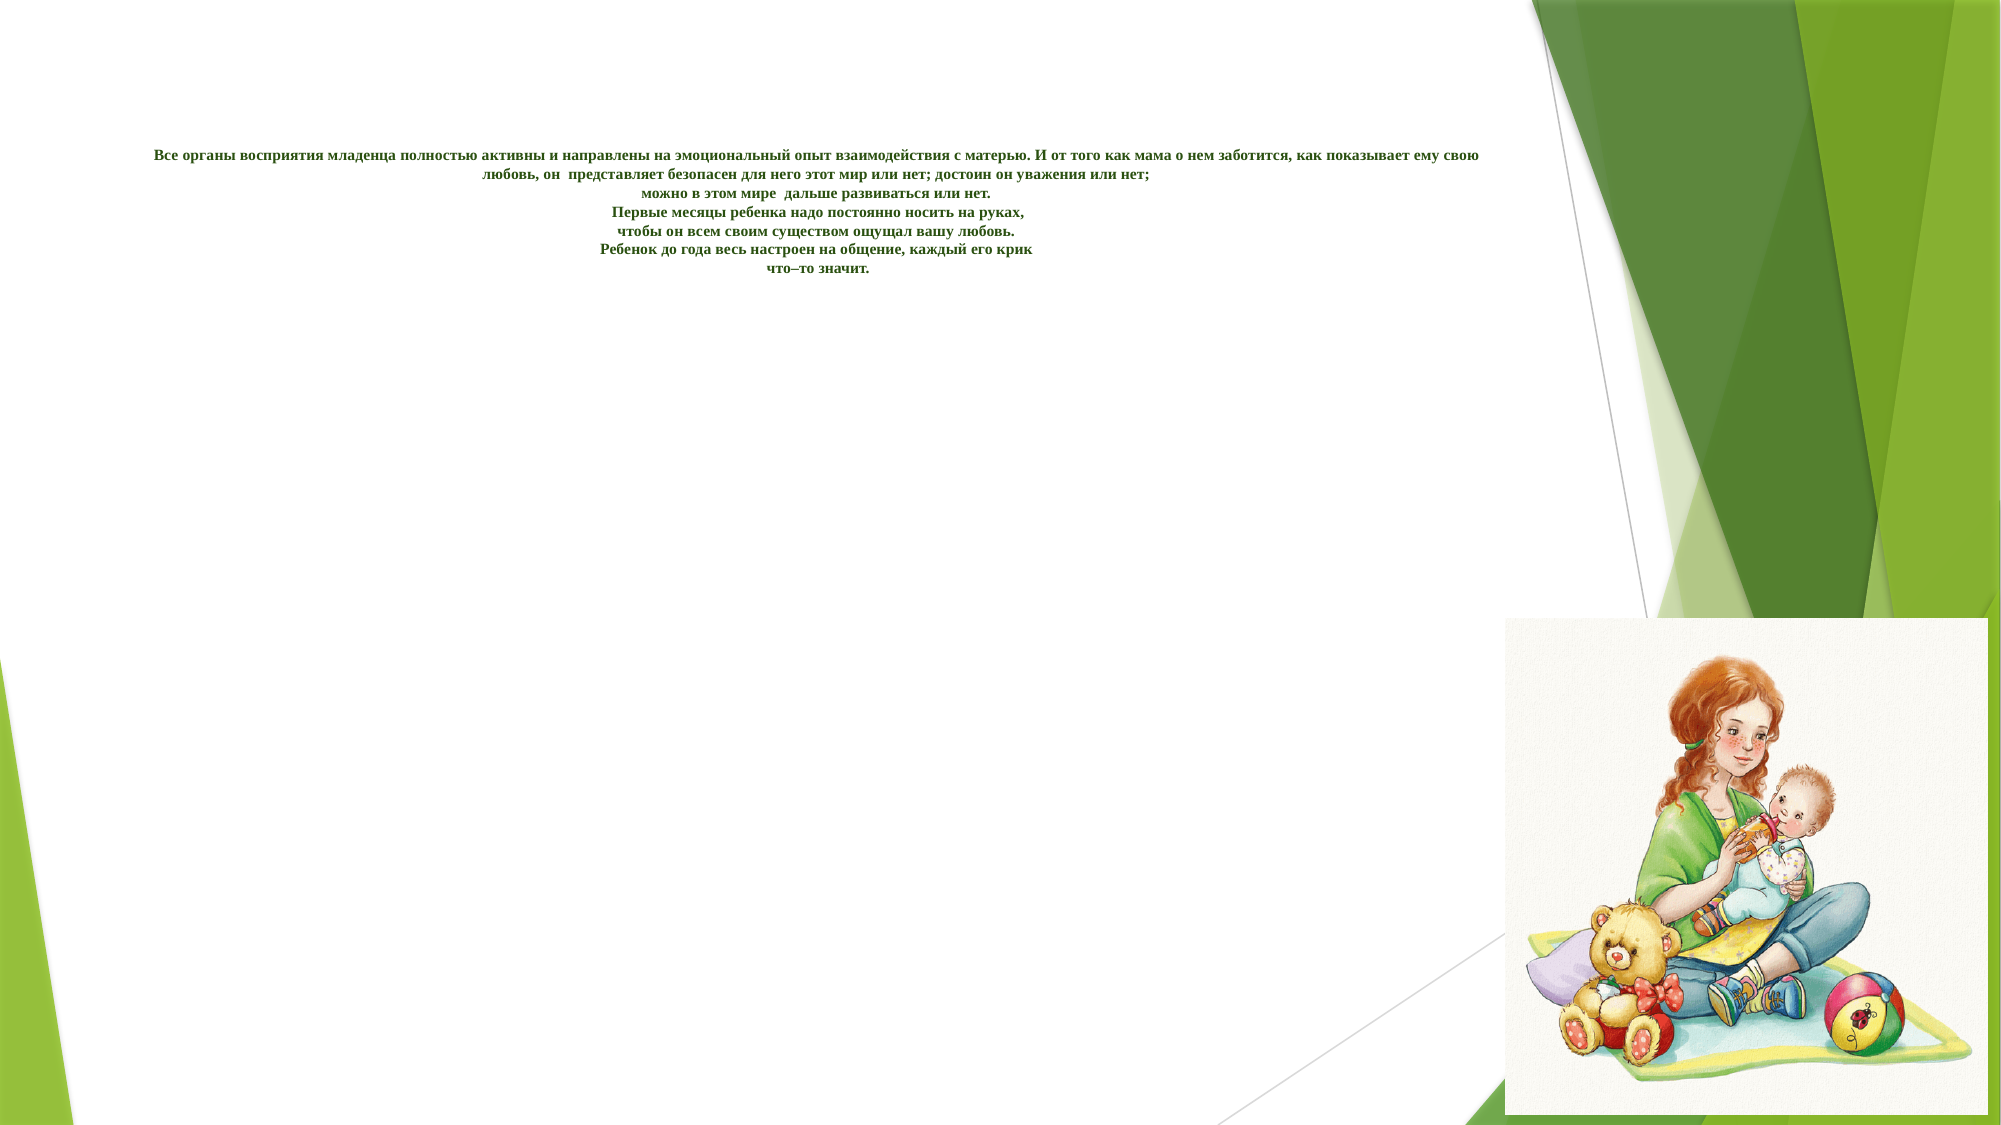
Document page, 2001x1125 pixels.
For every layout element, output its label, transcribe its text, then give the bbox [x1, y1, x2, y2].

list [1505, 618, 1988, 1116]
title Все органы восприятия младенца полностью активны и направлены на эмоциональный опыт взаимодействия с матерью. И от того как мама о нем заботится, как показывает ему свою любовь, он представляет безопасен для него этот мир или нет; достоин он уважения или нет; можно в этом мире дальше развиваться или нет. Первые месяцы ребенка надо постоянно носить на руках, чтобы он всем своим существом ощущал вашу любовь. Ребенок до года весь настроен на общение, каждый его крик что–то значит. [111, 99, 1522, 317]
